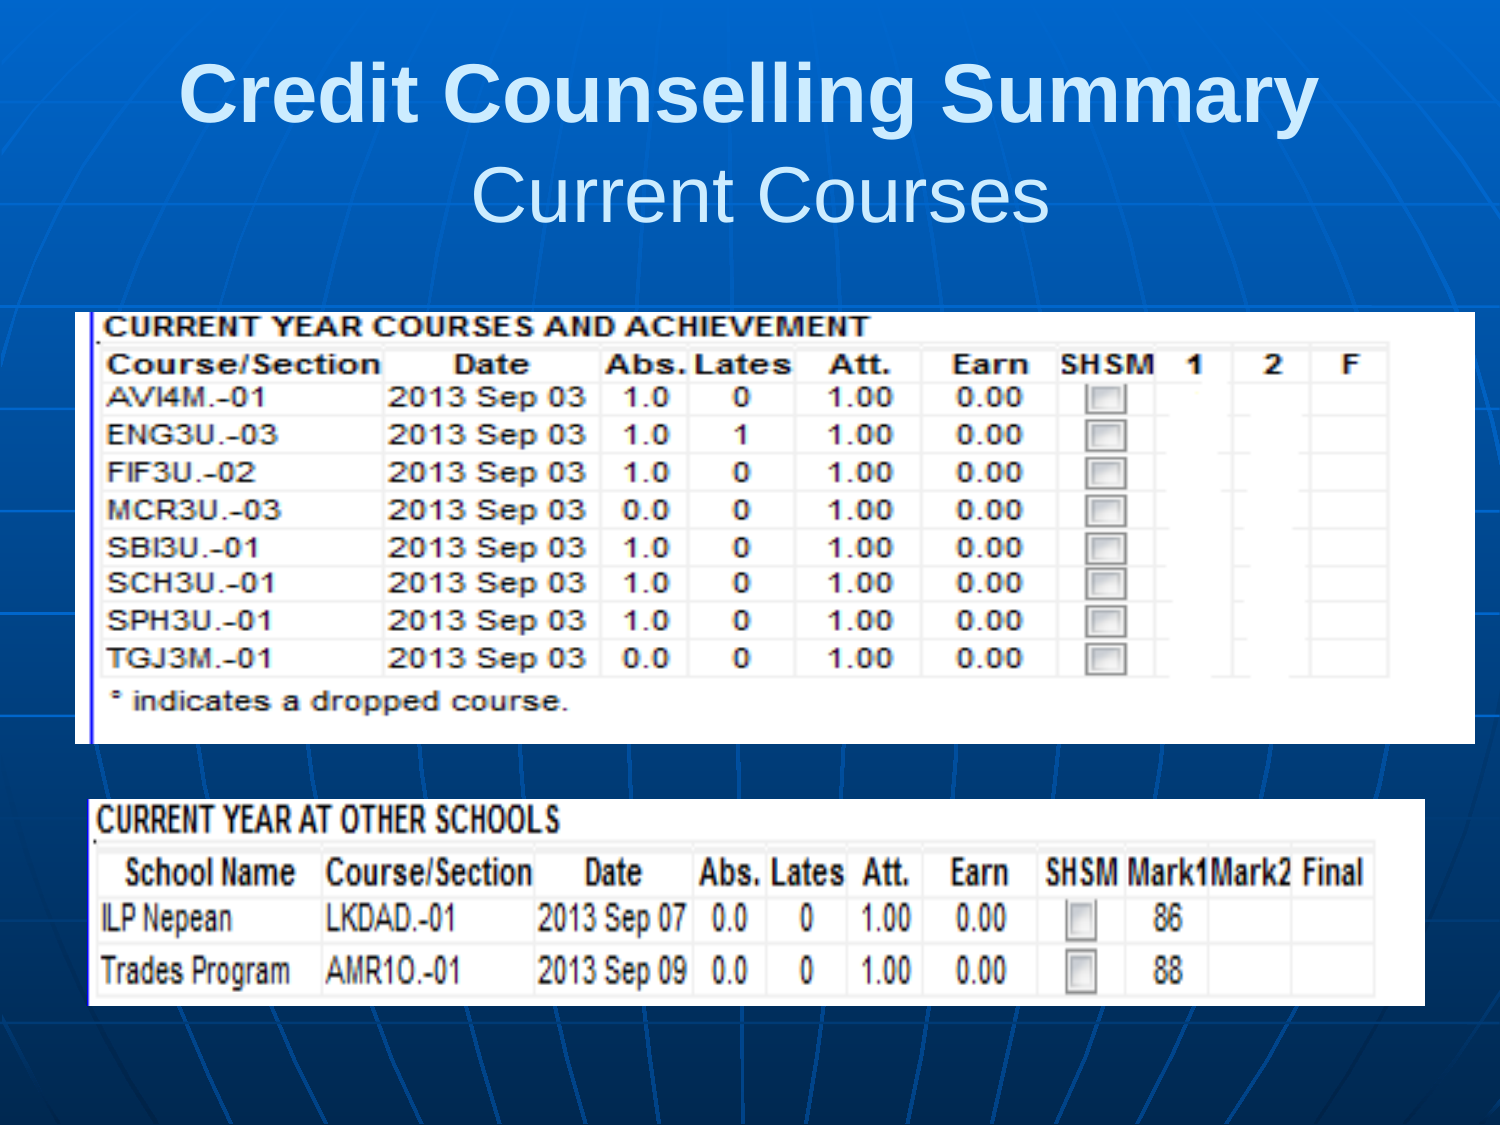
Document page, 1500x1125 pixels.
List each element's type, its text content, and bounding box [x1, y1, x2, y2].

picture [74, 312, 1476, 744]
title Credit Counselling Summary Current Courses [74, 45, 1426, 233]
picture [87, 799, 1426, 1006]
